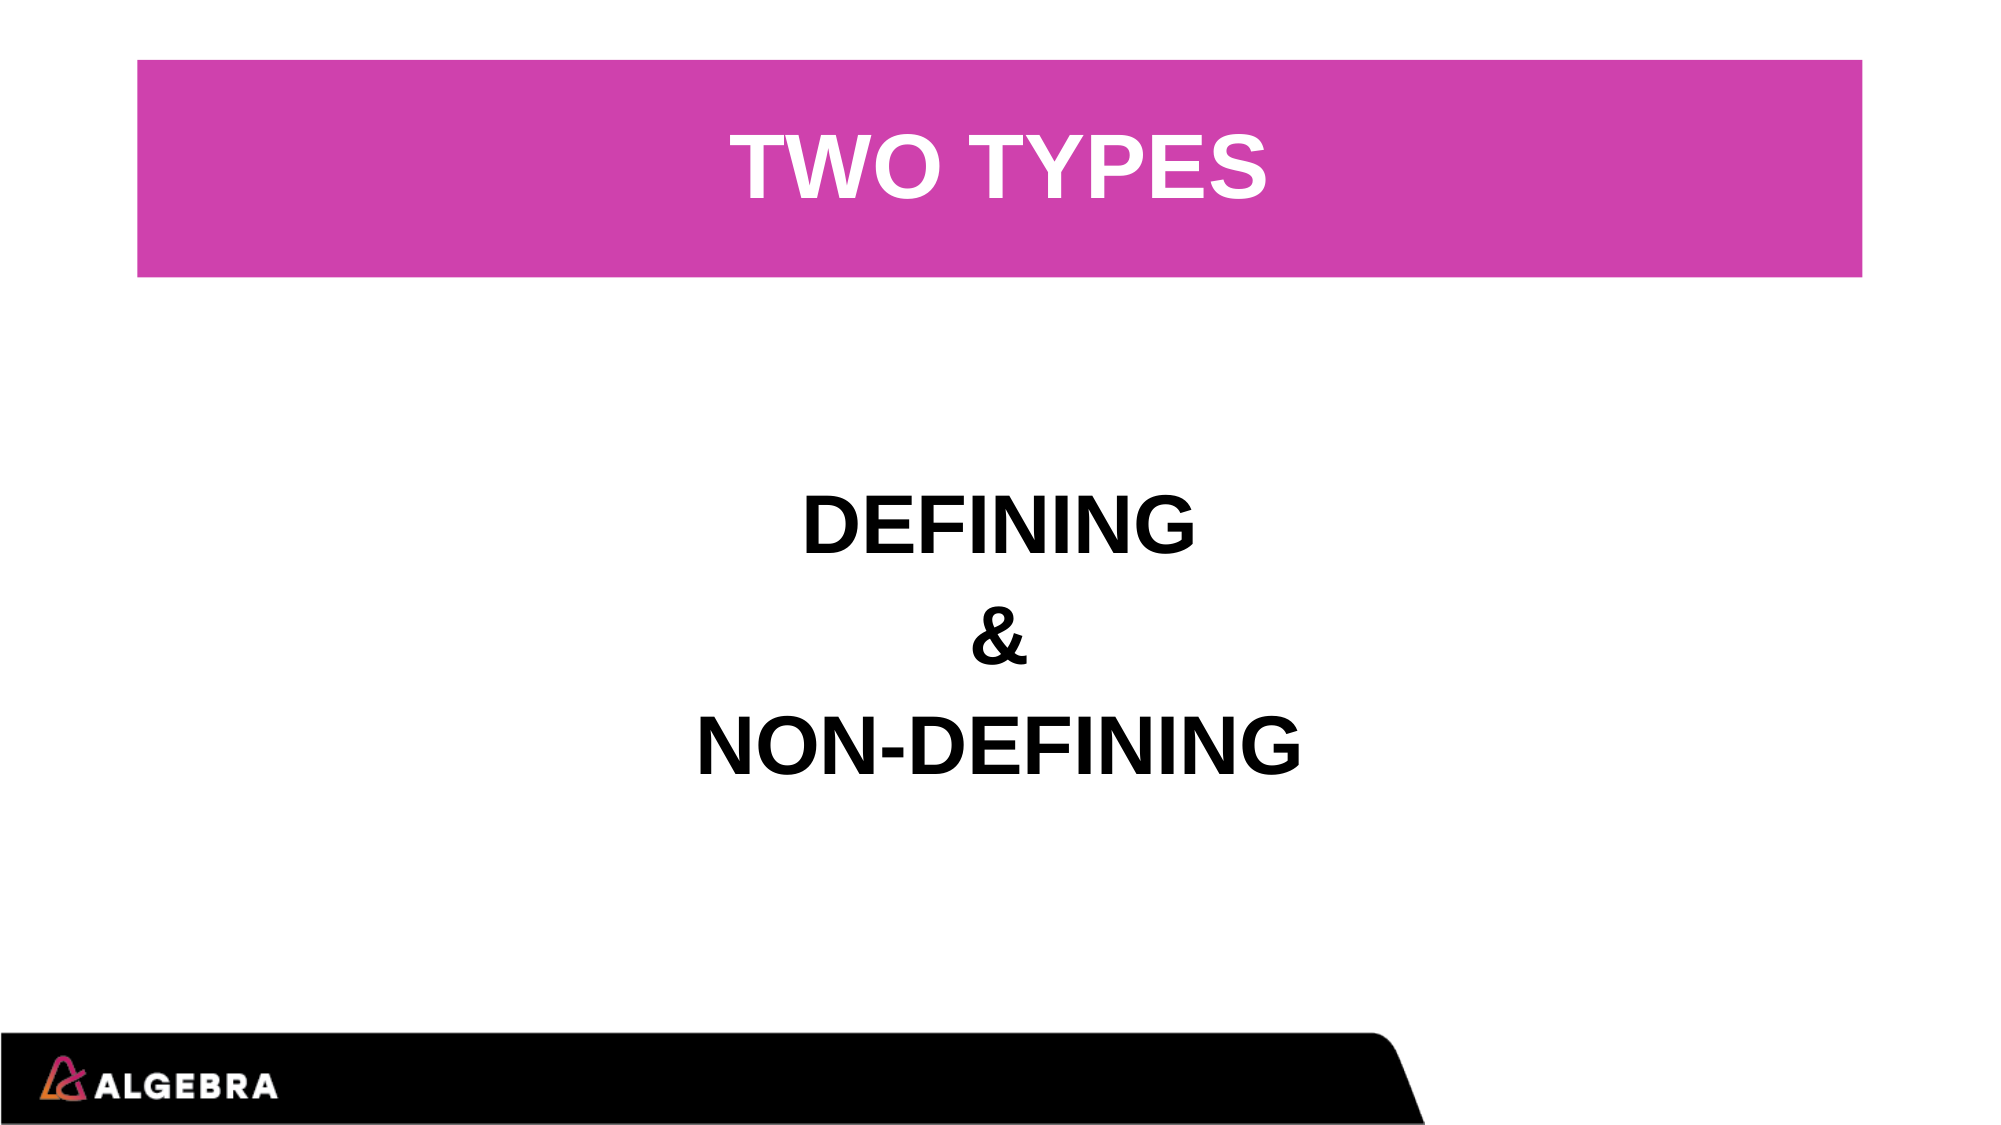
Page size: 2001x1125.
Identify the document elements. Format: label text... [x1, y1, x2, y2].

list DEFINING & NON-DEFINING [137, 299, 1863, 1014]
picture [0, 1032, 1425, 1125]
title TWO TYPES [137, 59, 1863, 278]
